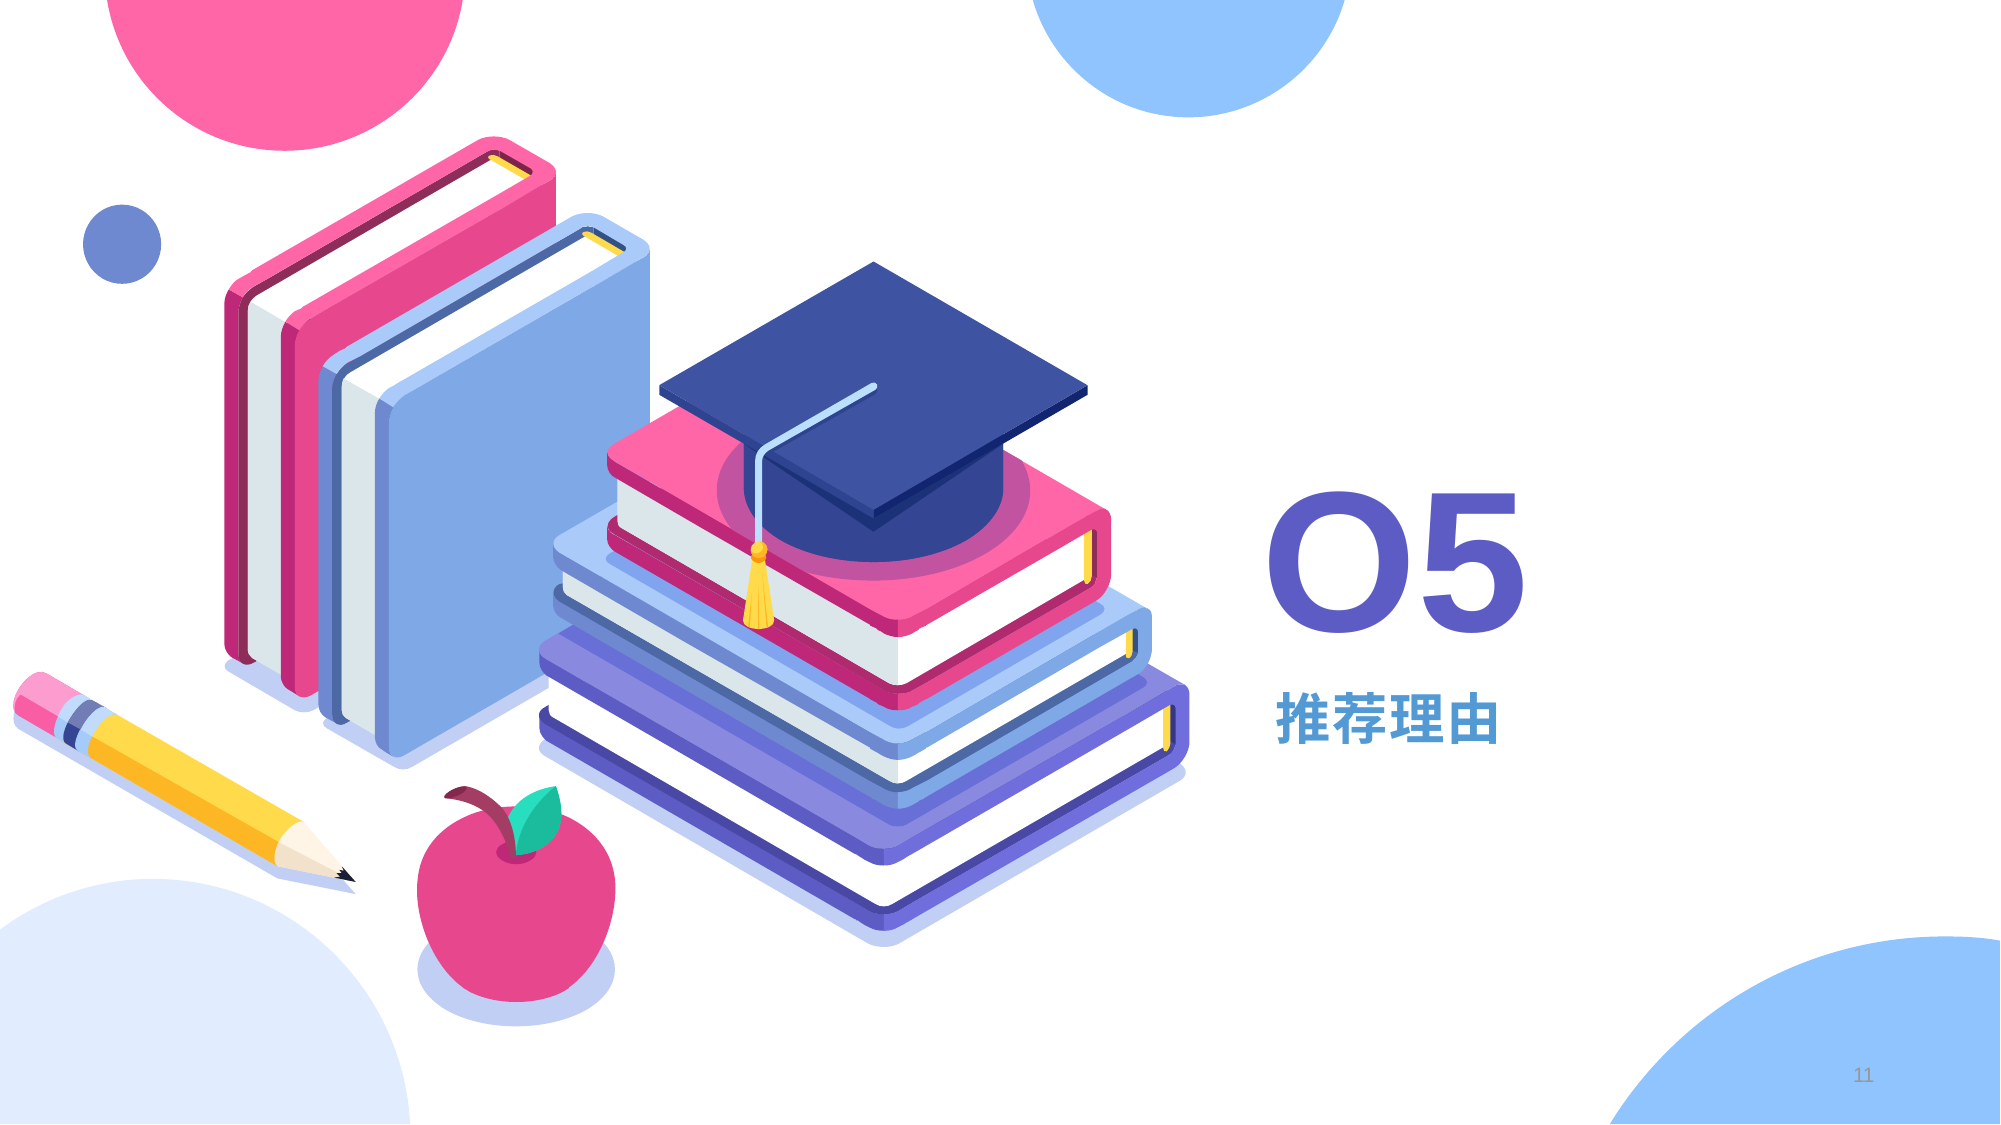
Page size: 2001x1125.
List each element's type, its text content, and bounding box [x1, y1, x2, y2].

title 推荐理由 [1259, 602, 1890, 759]
text_box O5 [1247, 424, 1781, 642]
slide_number 11 [1452, 1056, 1890, 1092]
